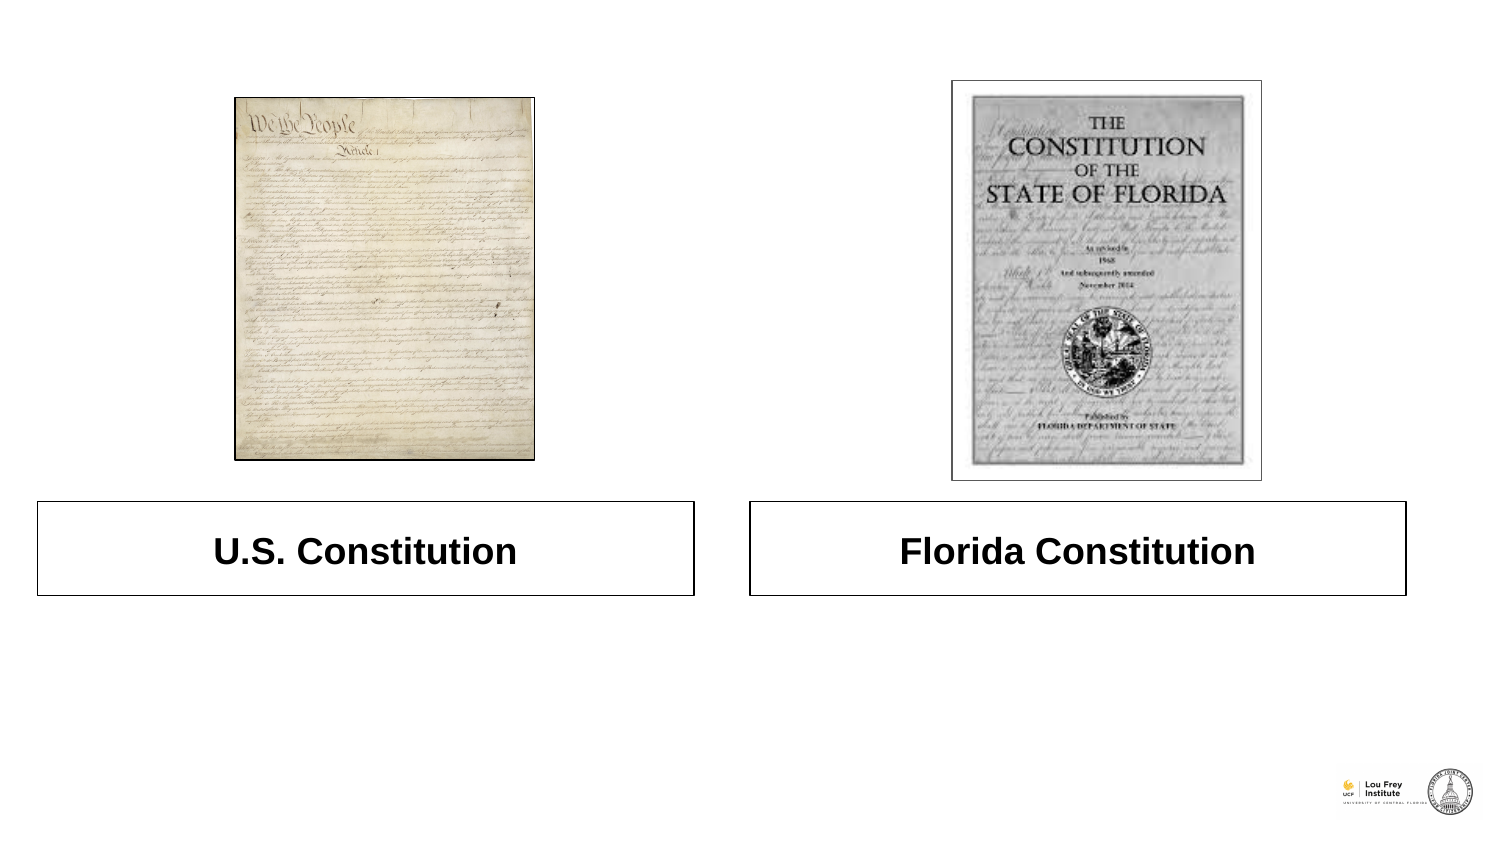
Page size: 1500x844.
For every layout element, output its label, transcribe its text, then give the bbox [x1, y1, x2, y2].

list Florida Constitution [750, 501, 1407, 596]
picture [235, 98, 534, 460]
picture [1336, 763, 1483, 820]
picture [952, 80, 1261, 480]
list U.S. Constitution [37, 501, 694, 596]
